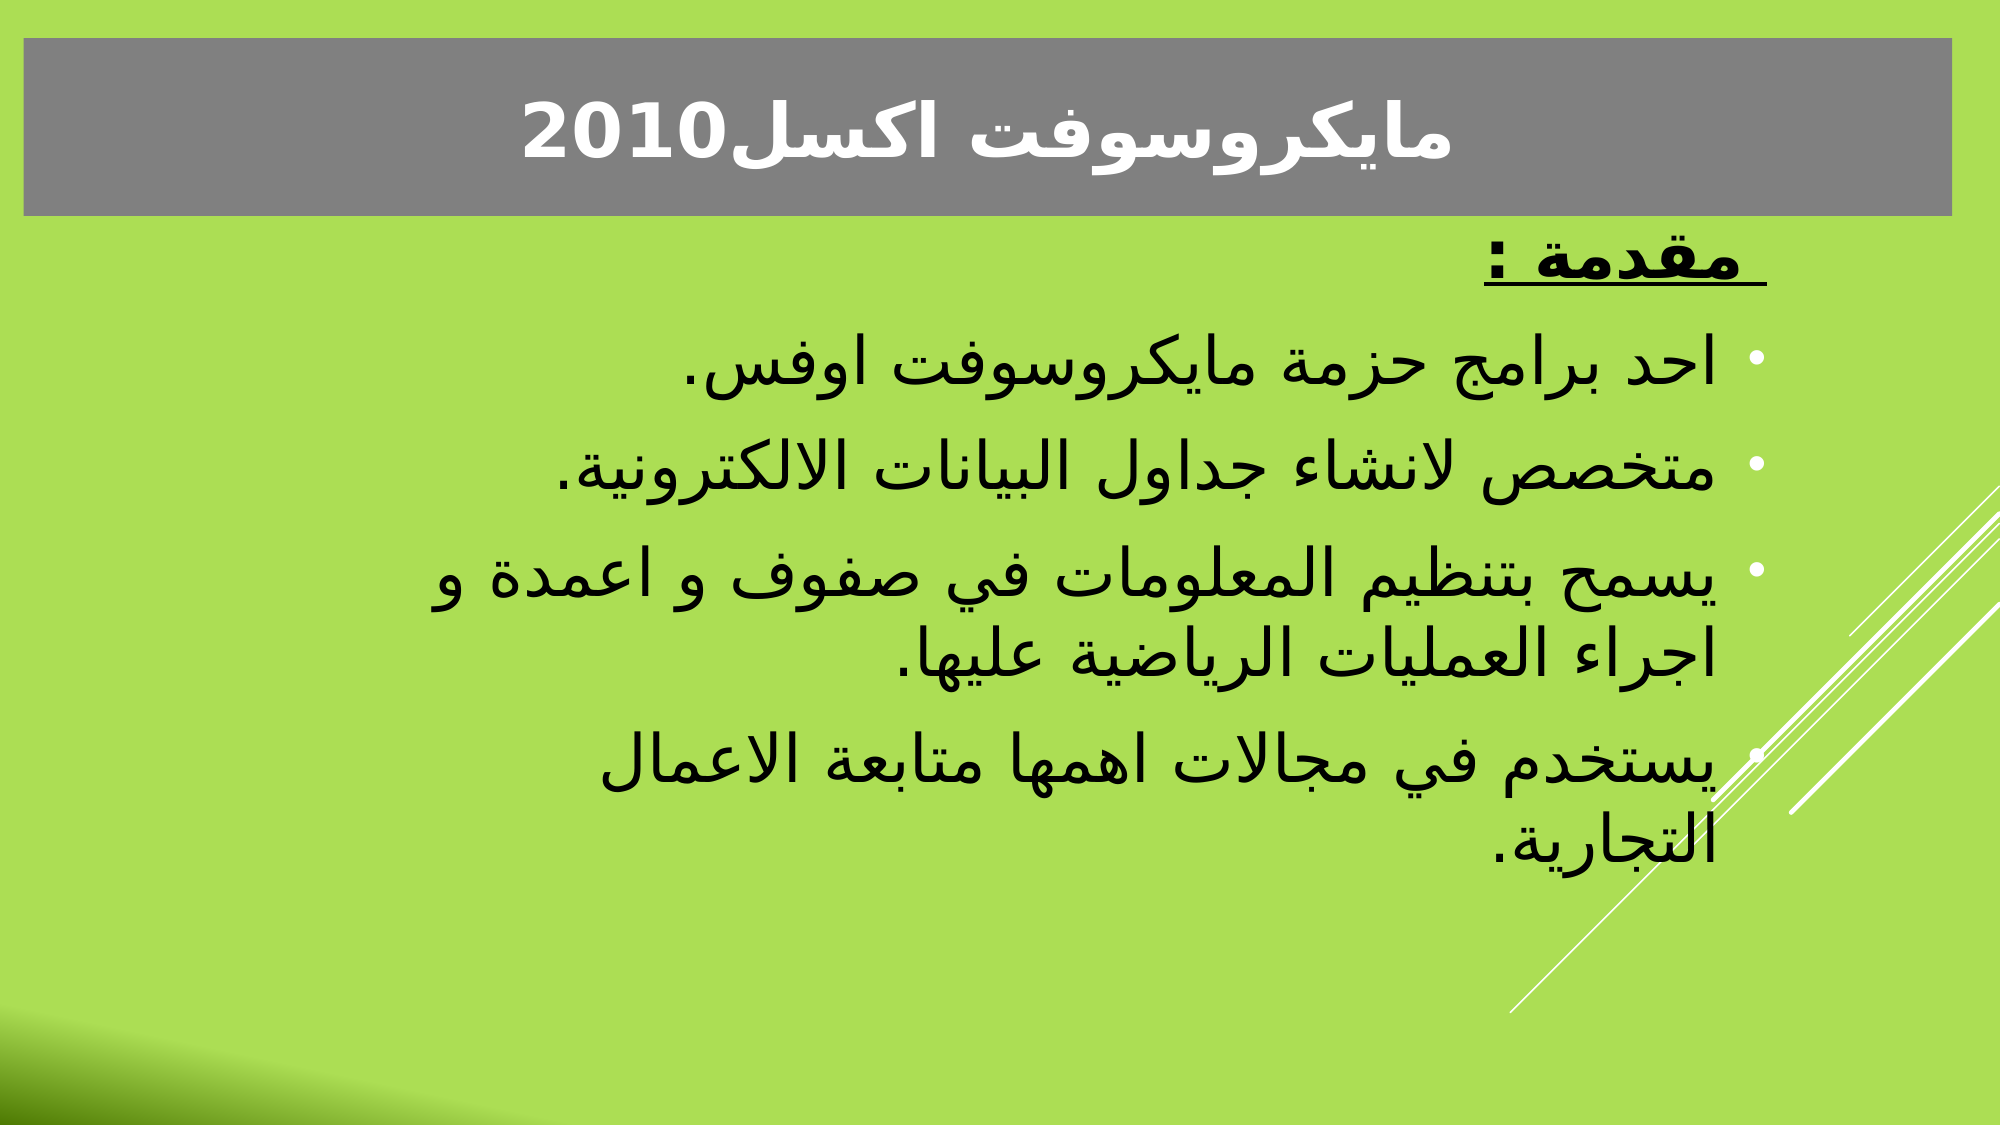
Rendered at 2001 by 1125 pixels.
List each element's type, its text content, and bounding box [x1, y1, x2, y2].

list مقدمة : احد برامج حزمة مايكروسوفت اوفس. متخصص لانشاء جداول البيانات الالكترونية. يسمح بتنظيم المعلومات في صفوف و اعمدة و اجراء العمليات الرياضية عليها. يستخدم في مجالات اهمها متابعة الاعمال التجارية. [355, 161, 1782, 926]
text_box مايكروسوفت اكسل2010 [23, 38, 1953, 216]
